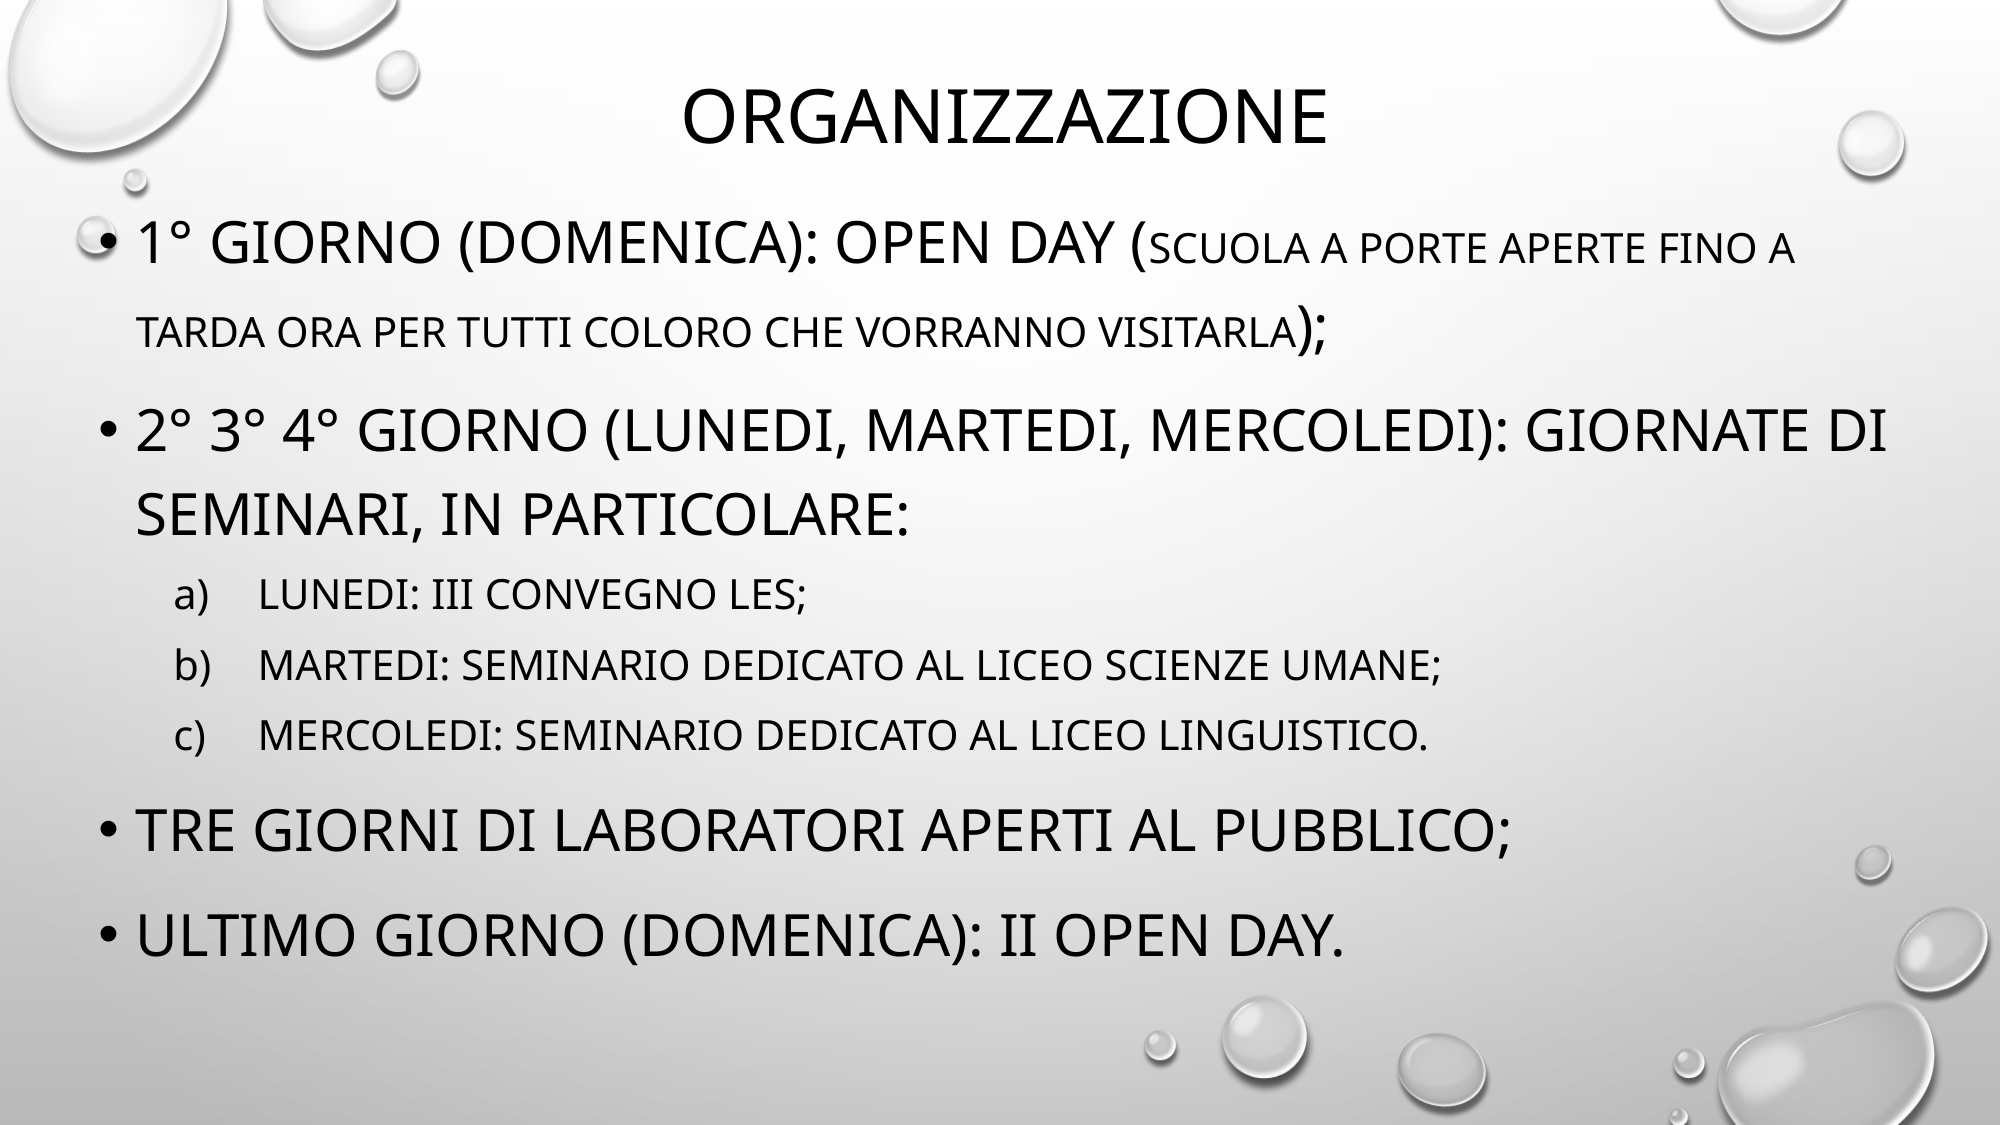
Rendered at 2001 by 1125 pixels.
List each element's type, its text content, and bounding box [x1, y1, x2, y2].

list 1° GIORNO (DOMENICA): OPEN DAY (scuola a porte aperte fino a tarda ora per tutti coloro che vorranno visitarla); 2° 3° 4° giorno (lunedi, martedi, mercoledi): giornate di seminari, in particolare: Lunedi: III CONVEGNO LES; Martedi: SEMINARIO DEDICATO AL LICEO SCIENZE UMANE; Mercoledi: seminario dedicato al Liceo Linguistico. Tre giorni di laboratori aperti al pubblico; Ultimo giorno (domenica): II OPEN DAY. [83, 183, 1934, 1081]
title ORGANIZZAZIONE [155, 56, 1856, 183]
picture [0, 0, 2000, 1125]
